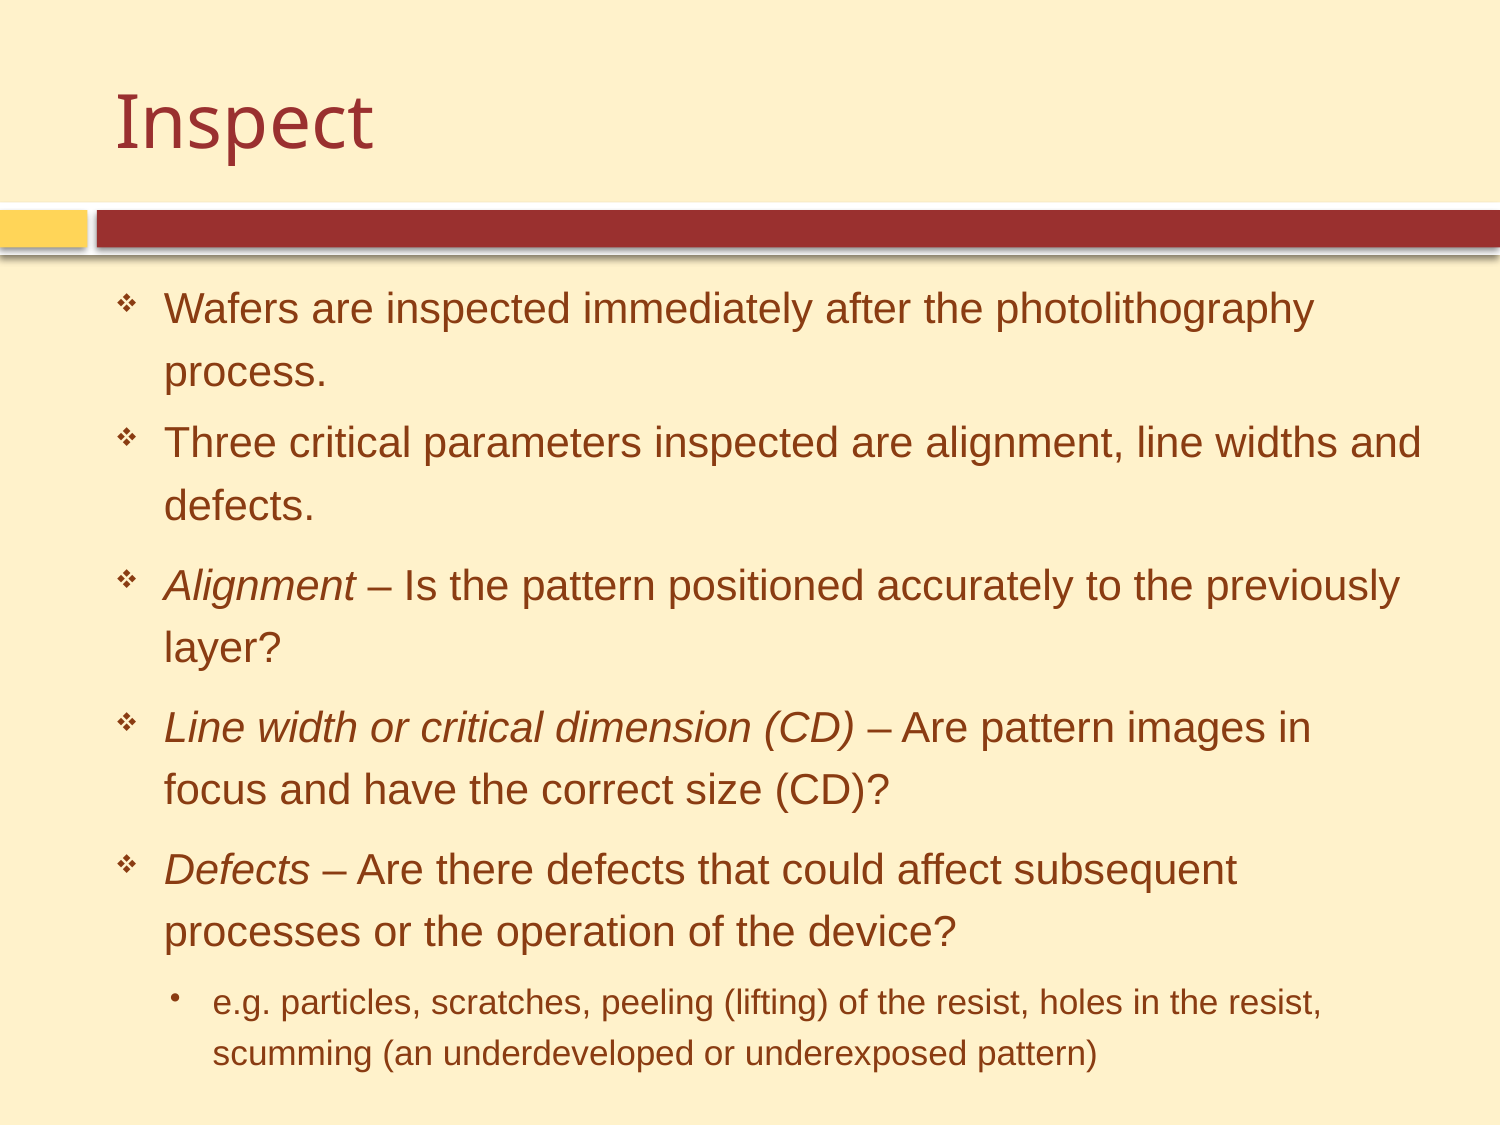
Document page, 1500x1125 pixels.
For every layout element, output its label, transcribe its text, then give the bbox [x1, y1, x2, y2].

title Inspect [100, 37, 1438, 200]
list Wafers are inspected immediately after the photolithography process. Three critical parameters inspected are alignment, line widths and defects. Alignment – Is the pattern positioned accurately to the previously layer? Line width or critical dimension (CD) – Are pattern images in focus and have the correct size (CD)? Defects – Are there defects that could affect subsequent processes or the operation of the device? e.g. particles, scratches, peeling (lifting) of the resist, holes in the resist, scumming (an underdeveloped or underexposed pattern) [100, 262, 1438, 1085]
